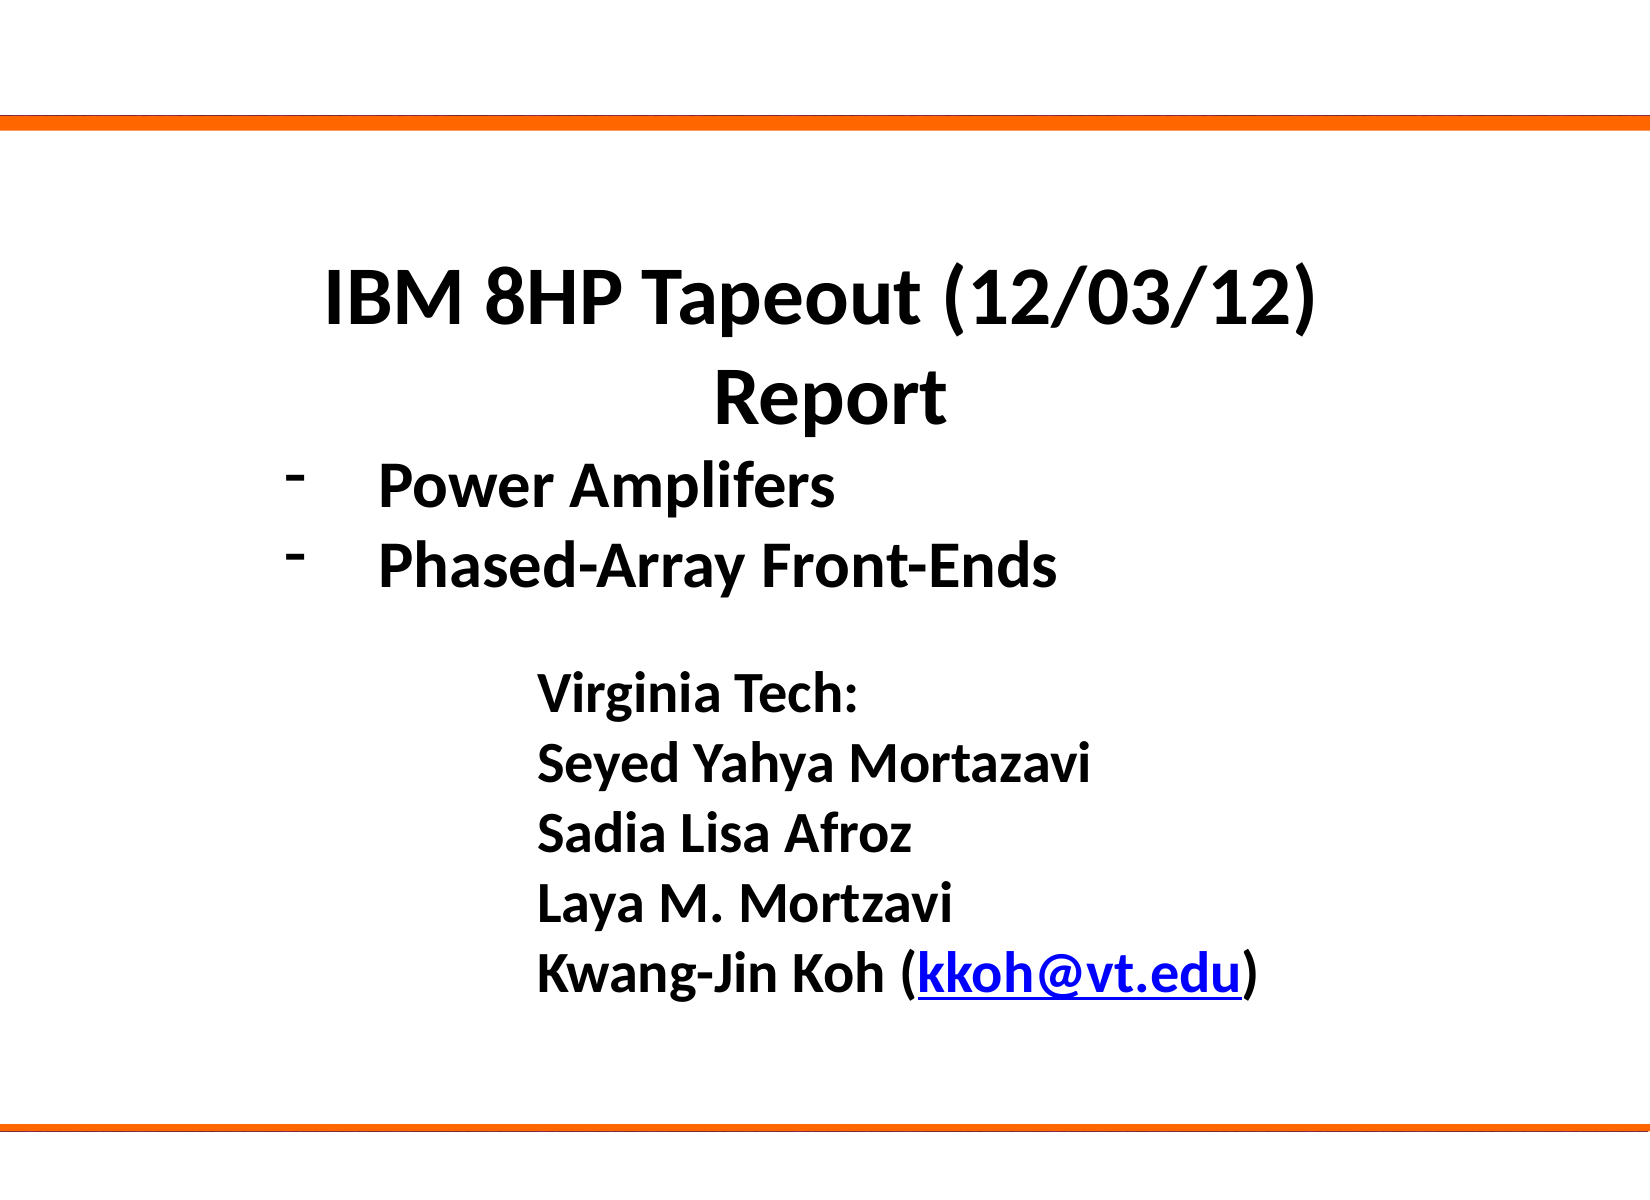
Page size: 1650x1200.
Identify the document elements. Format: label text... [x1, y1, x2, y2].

text_box IBM 8HP Tapeout (12/03/12) Report Power Amplifers Phased-Array Front-Ends [269, 233, 1392, 609]
text_box Virginia Tech: Seyed Yahya Mortazavi Sadia Lisa Afroz Laya M. Mortzavi Kwang-Jin Koh (kkoh@vt.edu) [522, 647, 1276, 1012]
